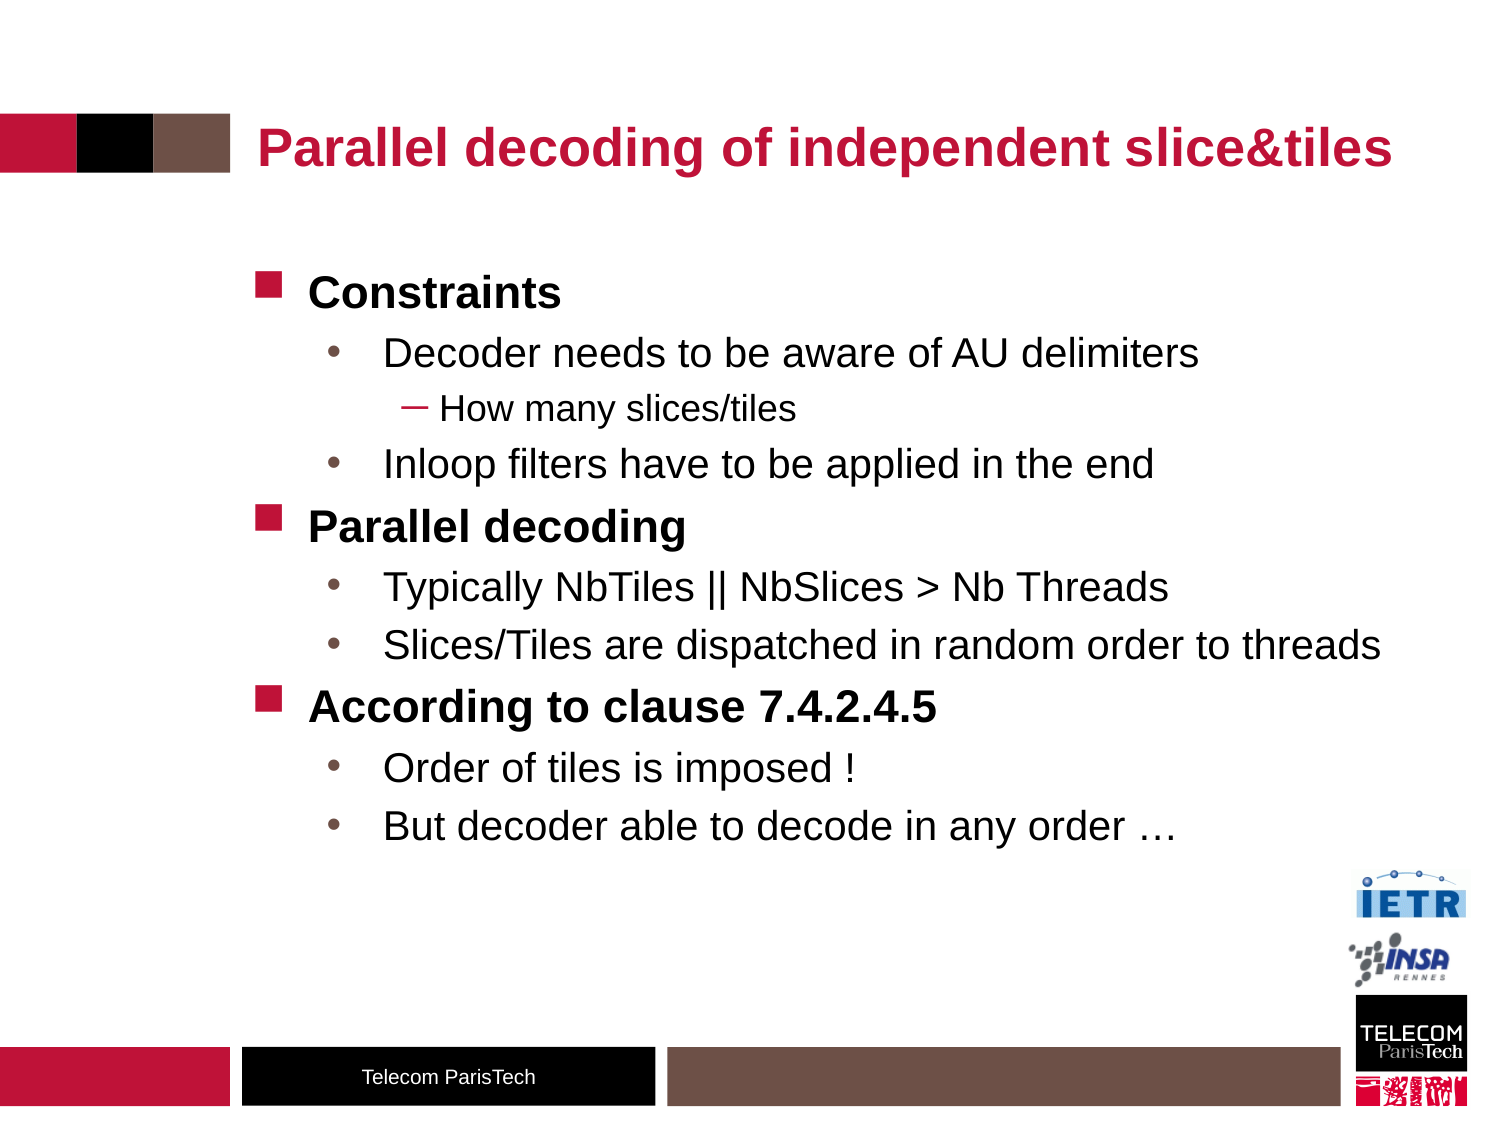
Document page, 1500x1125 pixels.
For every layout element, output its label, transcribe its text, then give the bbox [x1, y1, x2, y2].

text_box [1340, 869, 1471, 993]
picture [1352, 993, 1471, 1110]
list Constraints Decoder needs to be aware of AU delimiters How many slices/tiles Inloop filters have to be applied in the end Parallel decoding Typically NbTiles || NbSlices > Nb Threads Slices/Tiles are dispatched in random order to threads According to clause 7.4.2.4.5 Order of tiles is imposed ! But decoder able to decode in any order … [236, 255, 1420, 998]
title Parallel decoding of independent slice&tiles [242, 0, 1425, 185]
